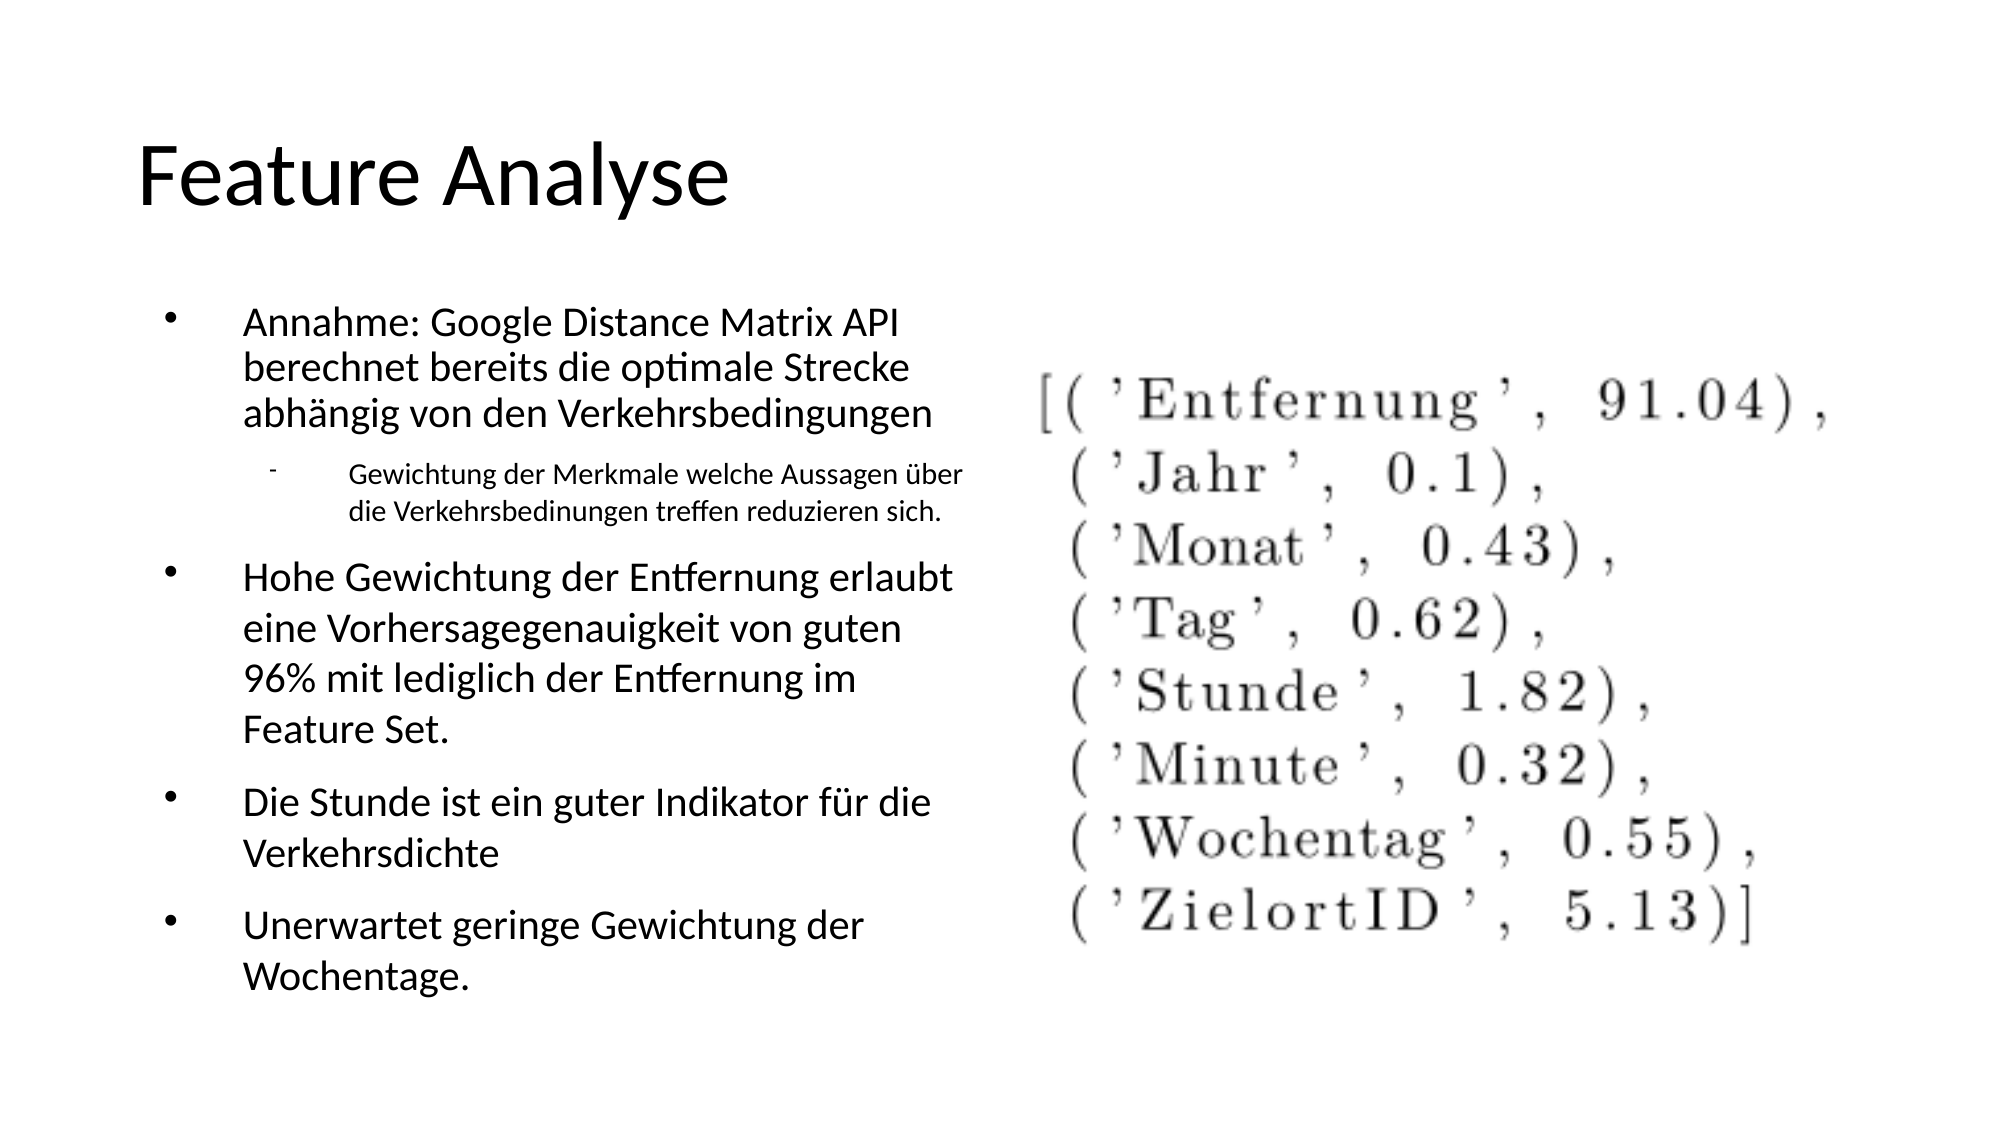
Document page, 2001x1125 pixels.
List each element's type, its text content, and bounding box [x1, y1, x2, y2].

text_box Feature Analyse [137, 59, 1863, 278]
text_box Annahme: Google Distance Matrix API berechnet bereits die optimale Strecke abhängig von den Verkehrsbedingungen Gewichtung der Merkmale welche Aussagen über die Verkehrsbedinungen treffen reduzieren sich. Hohe Gewichtung der Entfernung erlaubt eine Vorhersagegenauigkeit von guten 96% mit lediglich der Entfernung im Feature Set. Die Stunde ist ein guter Indikator für die Verkehrsdichte Unerwartet geringe Gewichtung der Wochentage. [137, 299, 980, 1014]
picture [1020, 355, 1864, 958]
